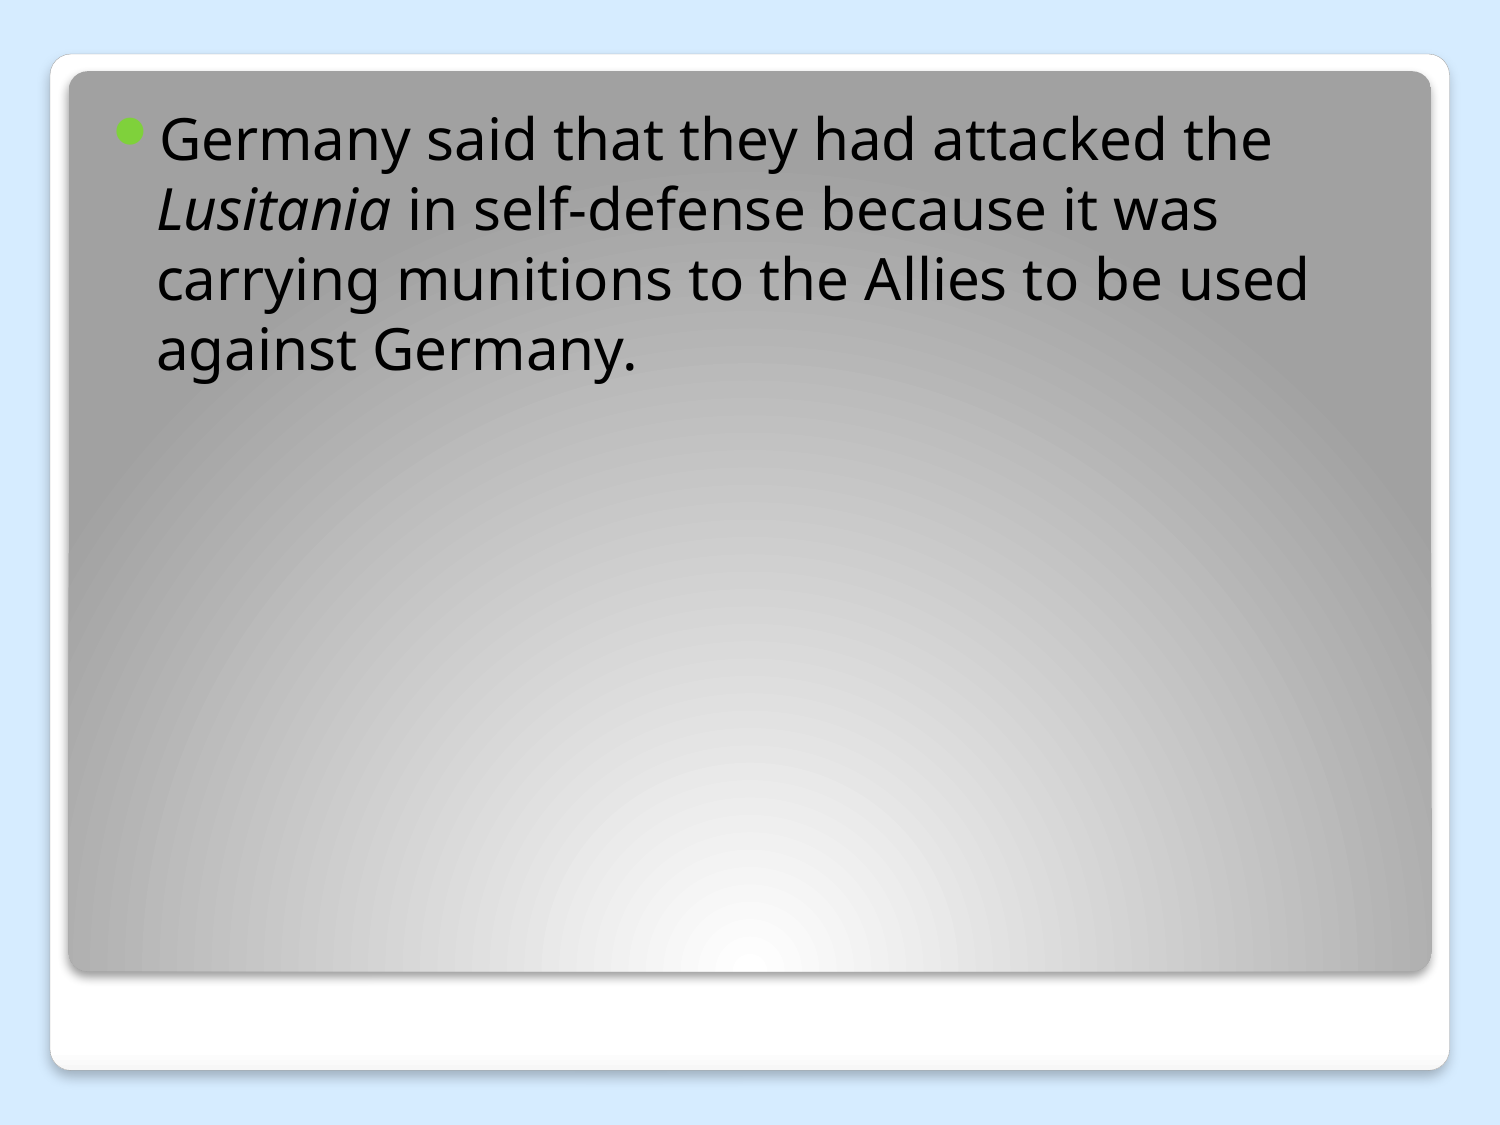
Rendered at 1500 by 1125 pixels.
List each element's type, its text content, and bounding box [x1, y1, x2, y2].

list Germany said that they had attacked the Lusitania in self-defense because it was carrying munitions to the Allies to be used against Germany. [82, 86, 1425, 774]
